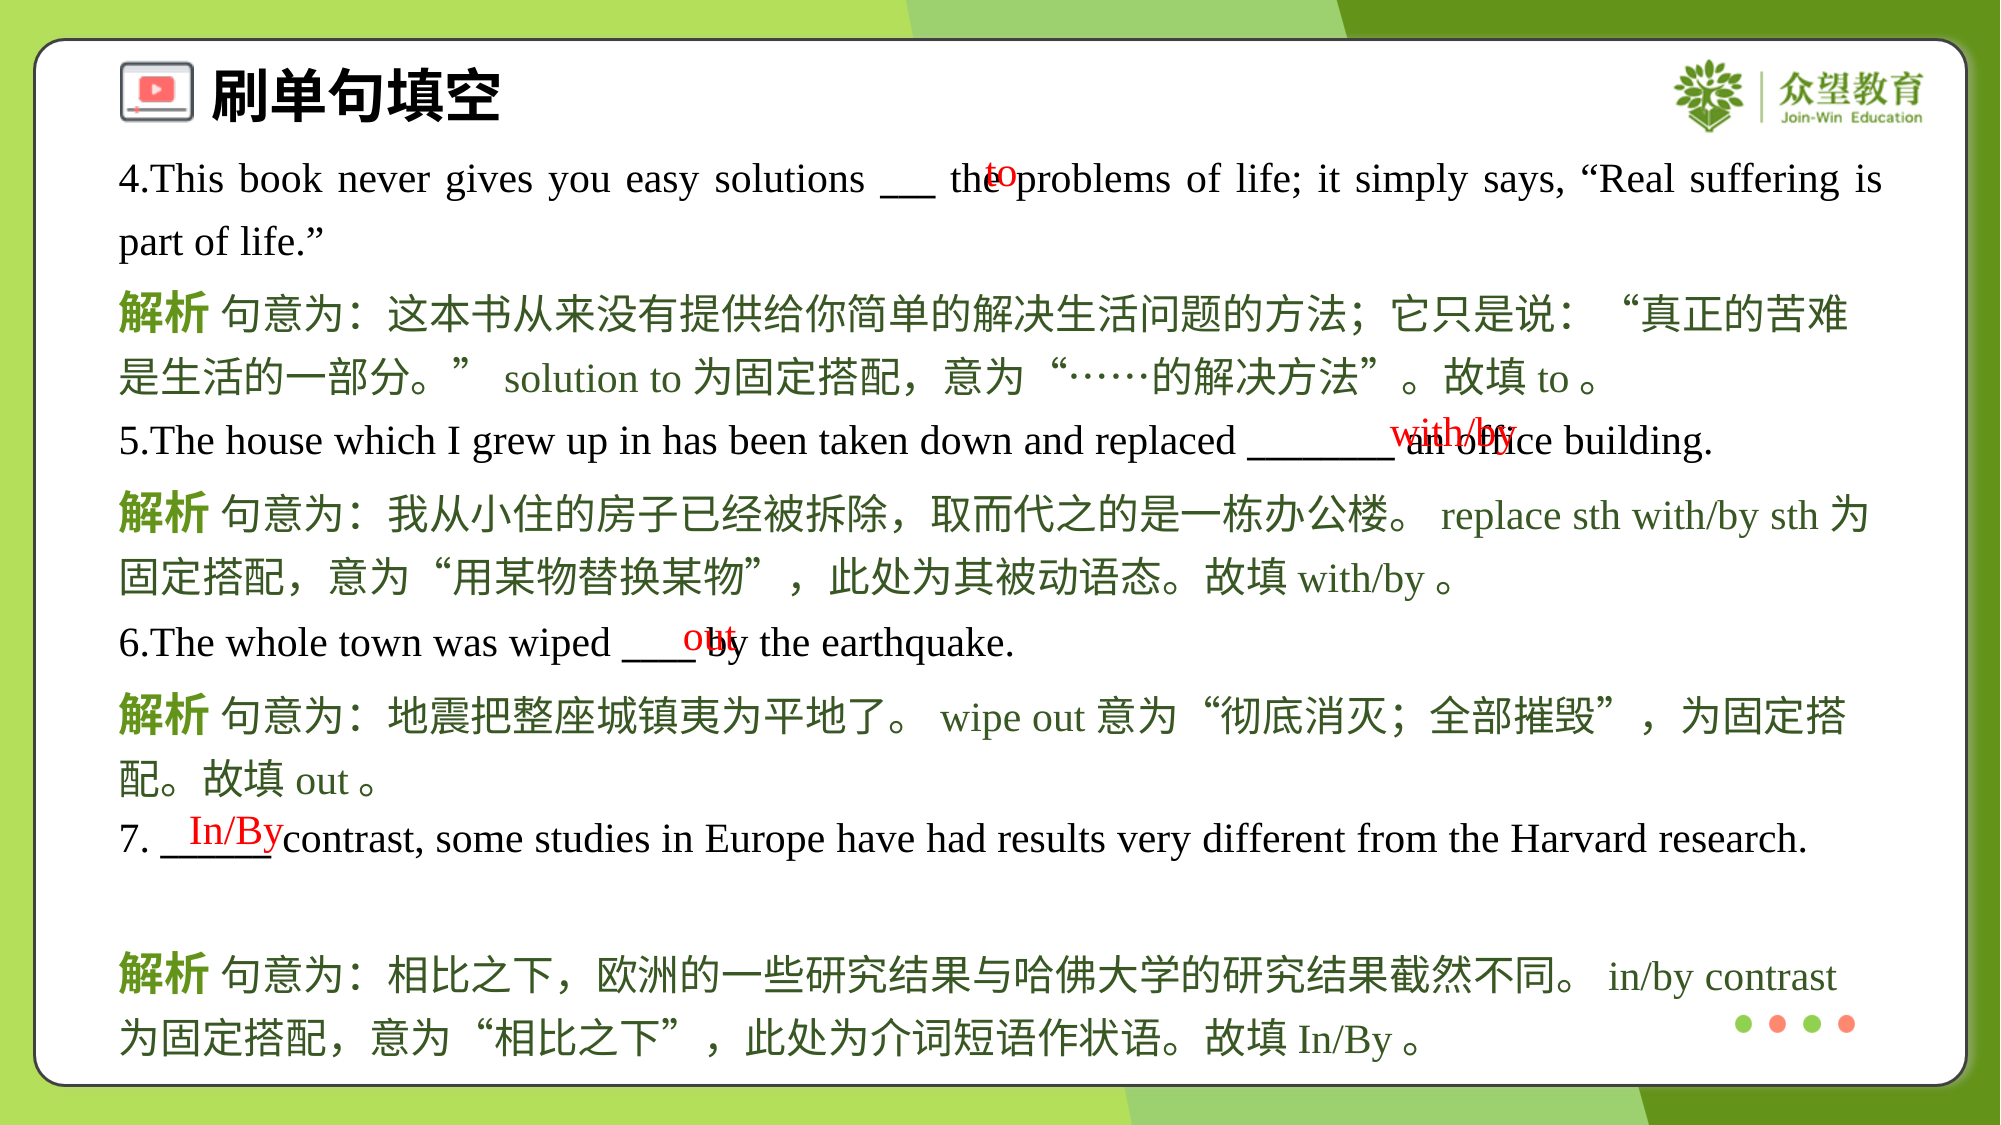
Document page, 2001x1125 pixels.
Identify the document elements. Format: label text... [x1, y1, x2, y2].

picture [0, 0, 2000, 1125]
text_box 6.The whole town was wiped ____ by the earthquake. [118, 602, 1883, 660]
text_box with/by [1385, 391, 1522, 450]
text_box 解析 句意为：相比之下，欧洲的一些研究结果与哈佛大学的研究结果截然不同。in/by contrast为固定搭配，意为“相比之下”，此处为介词短语作状语。故填In/By。 [118, 930, 1883, 1057]
text_box 解析 句意为：我从小住的房子已经被拆除，取而代之的是一栋办公楼。replace sth with/by sth为固定搭配，意为“用某物替换某物”，此处为其被动语态。故填with/by。 [118, 469, 1883, 597]
text_box In/By [184, 790, 289, 848]
text_box out [678, 596, 741, 654]
text_box 4.This book never gives you easy solutions ___ the problems of life; it simply says, “Real suffering is part of life.” [118, 138, 1883, 259]
text_box 5.The house which I grew up in has been taken down and replaced ________ an office building. [118, 400, 1907, 458]
text_box 解析 句意为：这本书从来没有提供给你简单的解决生活问题的方法；它只是说：“真正的苦难是生活的一部分。”solution to为固定搭配，意为“……的解决方法”。故填to。 [118, 269, 1883, 396]
text_box 7. ______ contrast, some studies in Europe have had results very different from the Harvard research. [118, 798, 1883, 919]
text_box 解析 句意为：地震把整座城镇夷为平地了。wipe out意为“彻底消灭；全部摧毁”，为固定搭配。故填out。 [118, 671, 1883, 798]
text_box to [980, 132, 1023, 190]
